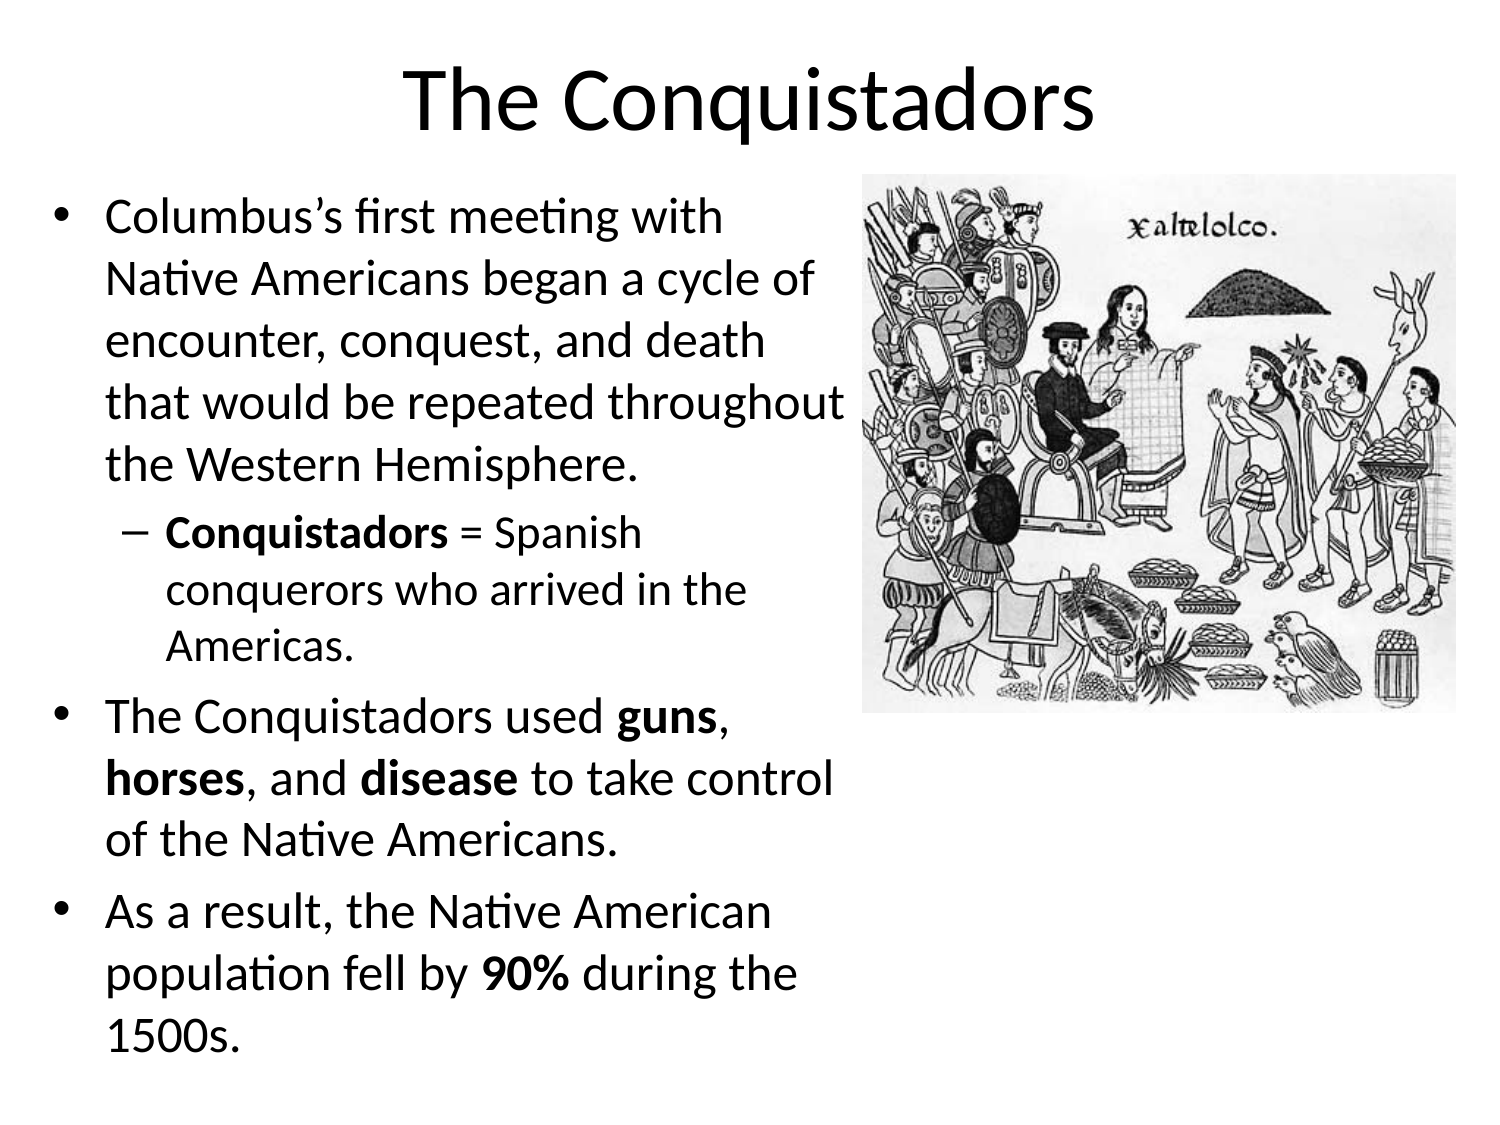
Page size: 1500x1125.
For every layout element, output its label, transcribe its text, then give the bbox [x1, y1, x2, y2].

list Columbus’s first meeting with Native Americans began a cycle of encounter, conquest, and death that would be repeated throughout the Western Hemisphere. Conquistadors = Spanish conquerors who arrived in the Americas. The Conquistadors used guns, horses, and disease to take control of the Native Americans. As a result, the Native American population fell by 90% during the 1500s. [37, 174, 863, 1125]
picture [862, 174, 1456, 713]
title The Conquistadors [75, 0, 1425, 174]
